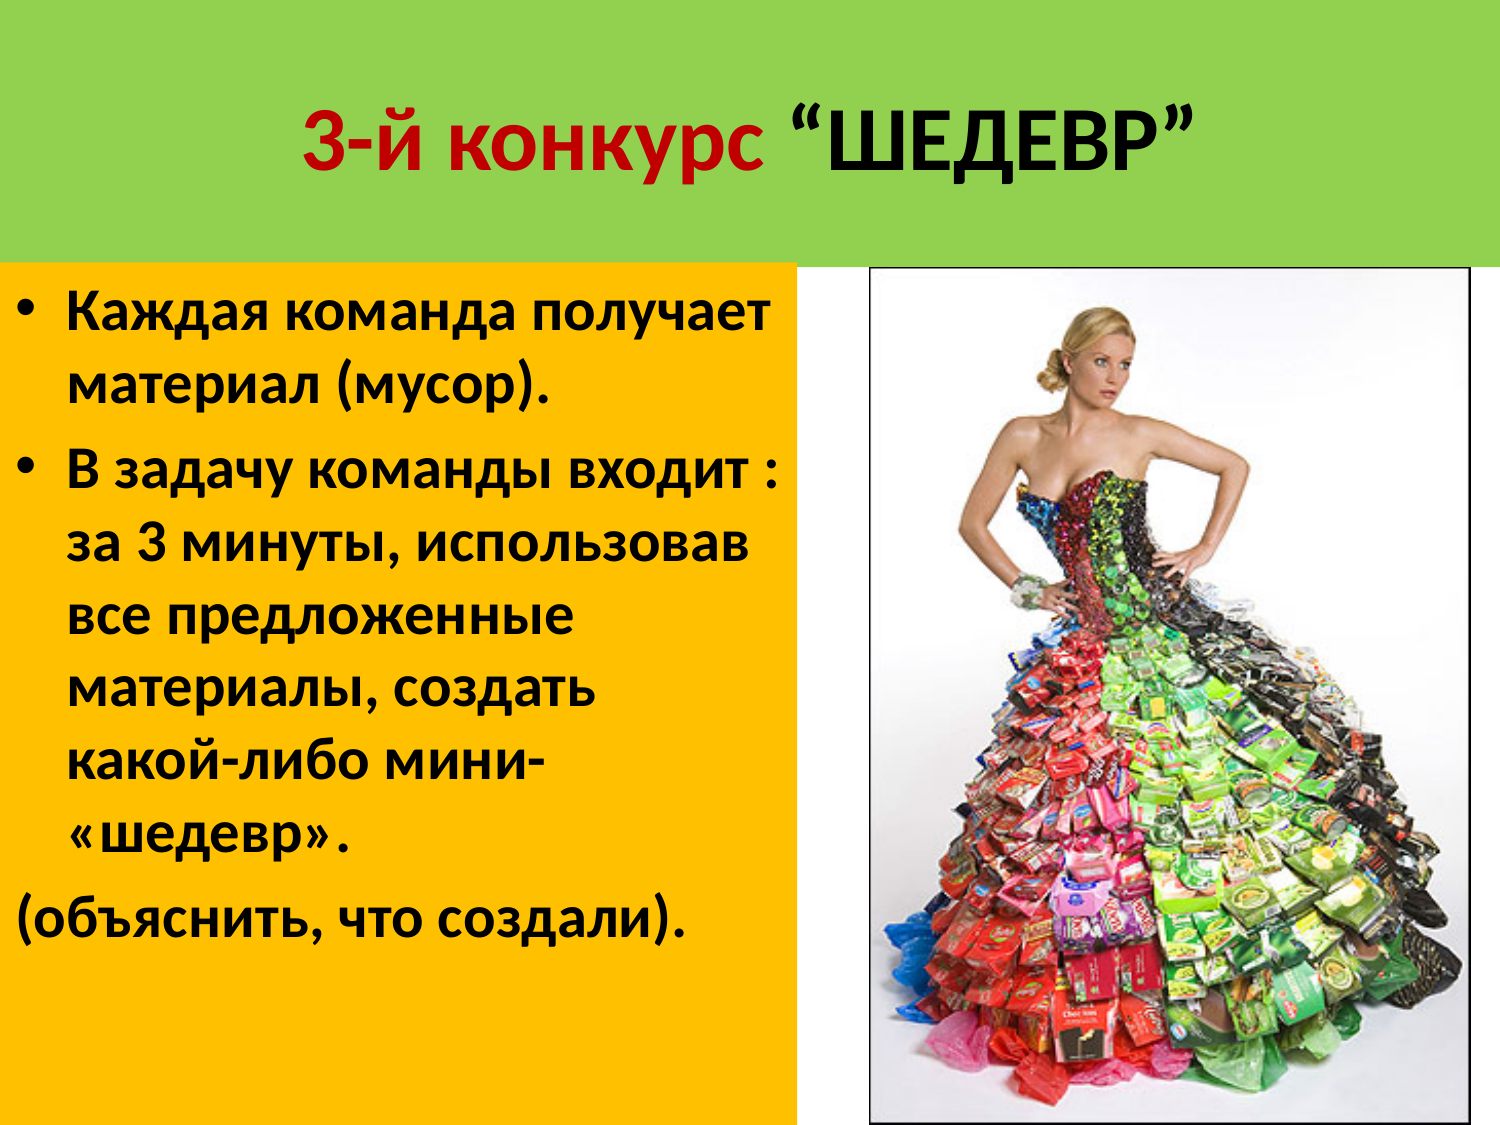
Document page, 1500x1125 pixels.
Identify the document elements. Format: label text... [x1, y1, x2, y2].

list Каждая команда получает материал (мусор). В задачу команды входит : за 3 минуты, использовав все предложенные материалы, создать какой-либо мини- «шедевр». (объяснить, что создали). [0, 262, 798, 1125]
picture [868, 266, 1471, 1125]
title 3-й конкурс “ШЕДЕВР” [0, 0, 1500, 268]
